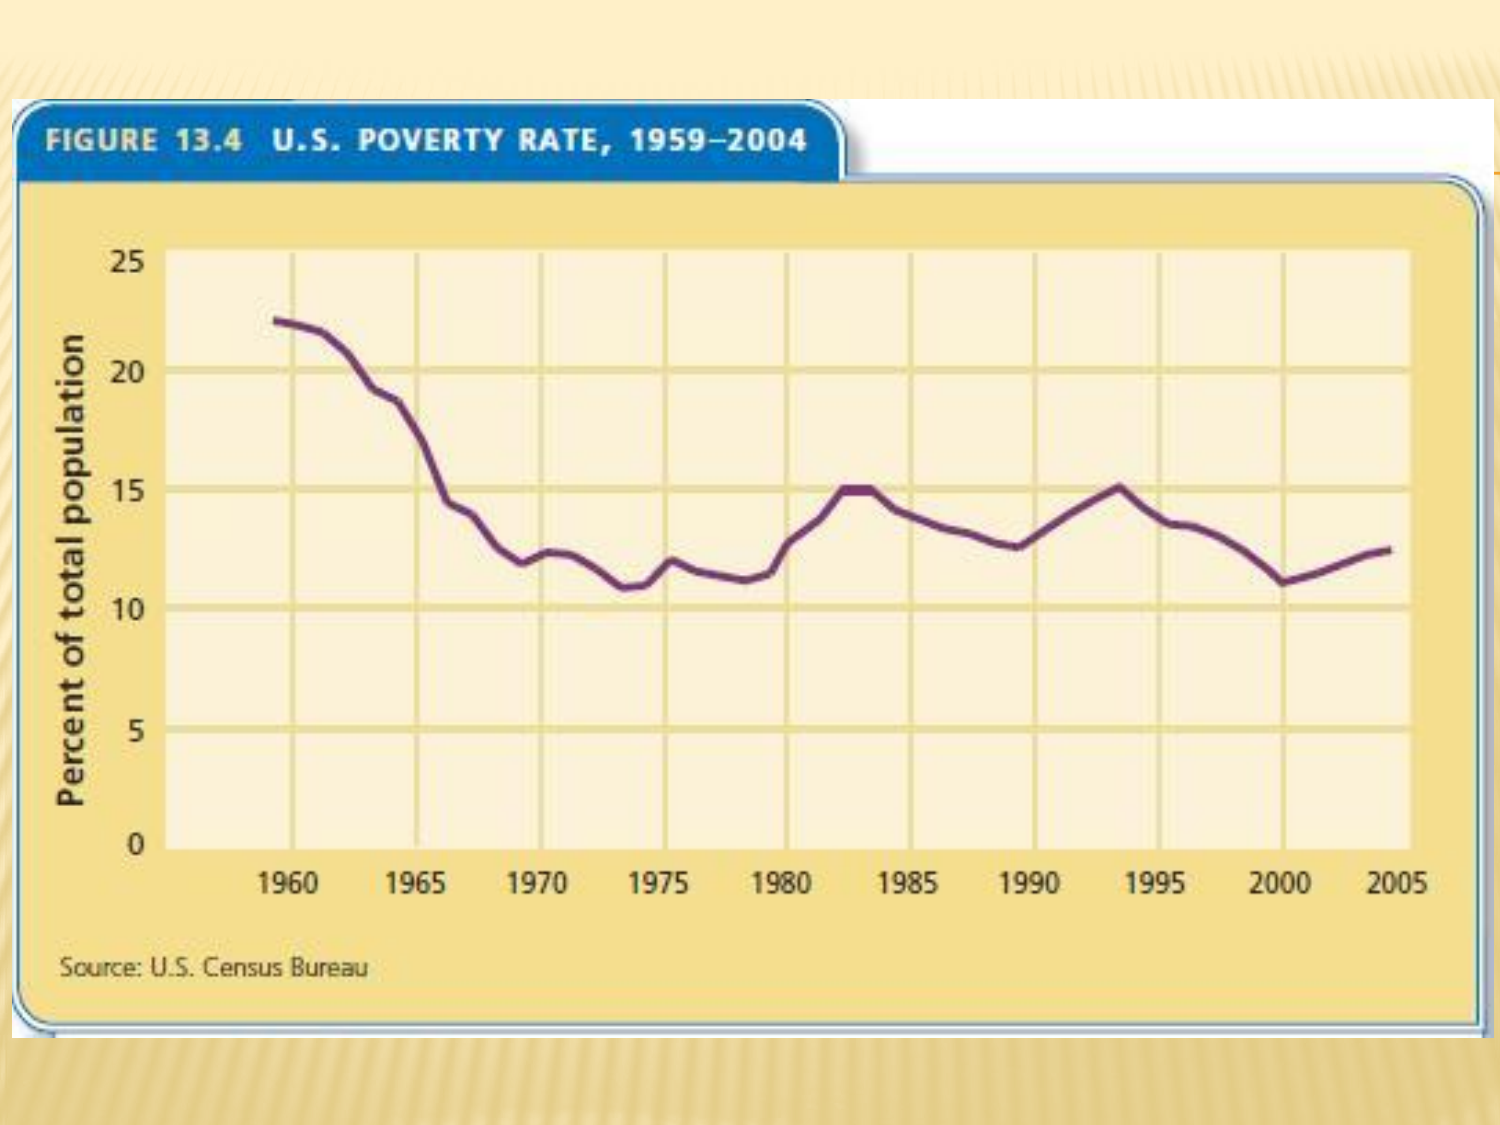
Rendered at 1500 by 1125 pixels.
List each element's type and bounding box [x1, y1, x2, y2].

picture [12, 99, 1494, 1038]
